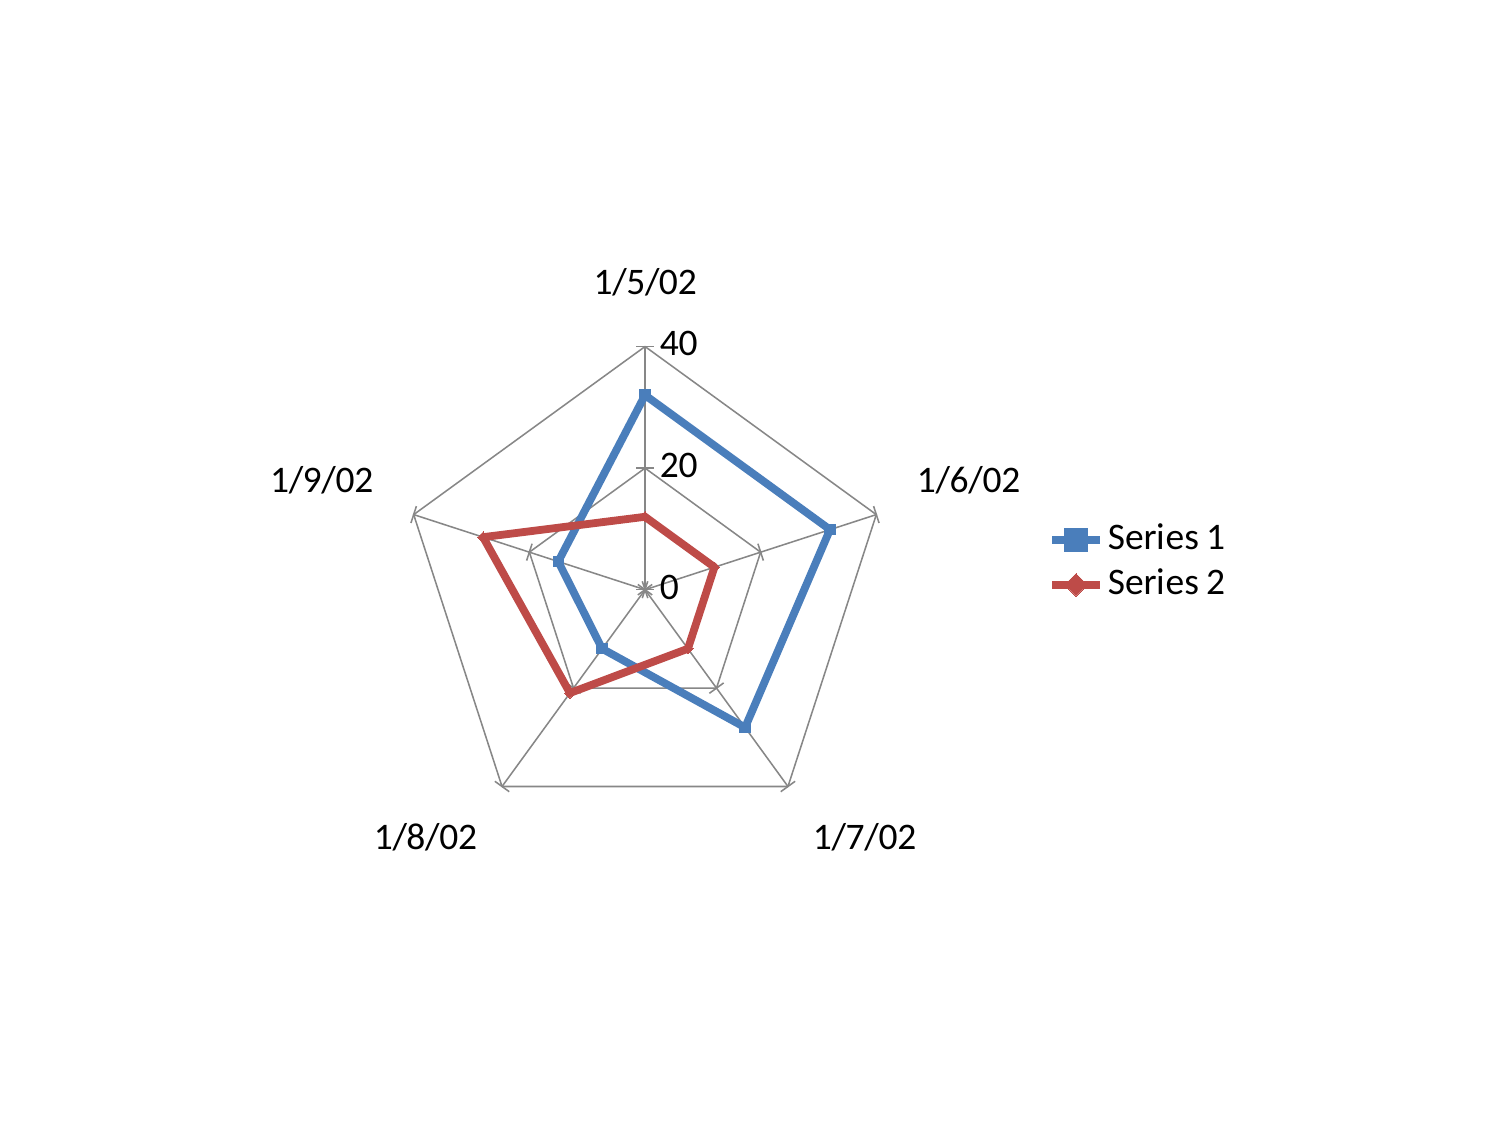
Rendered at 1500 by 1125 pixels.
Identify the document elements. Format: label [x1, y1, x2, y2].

chart [249, 228, 1251, 897]
